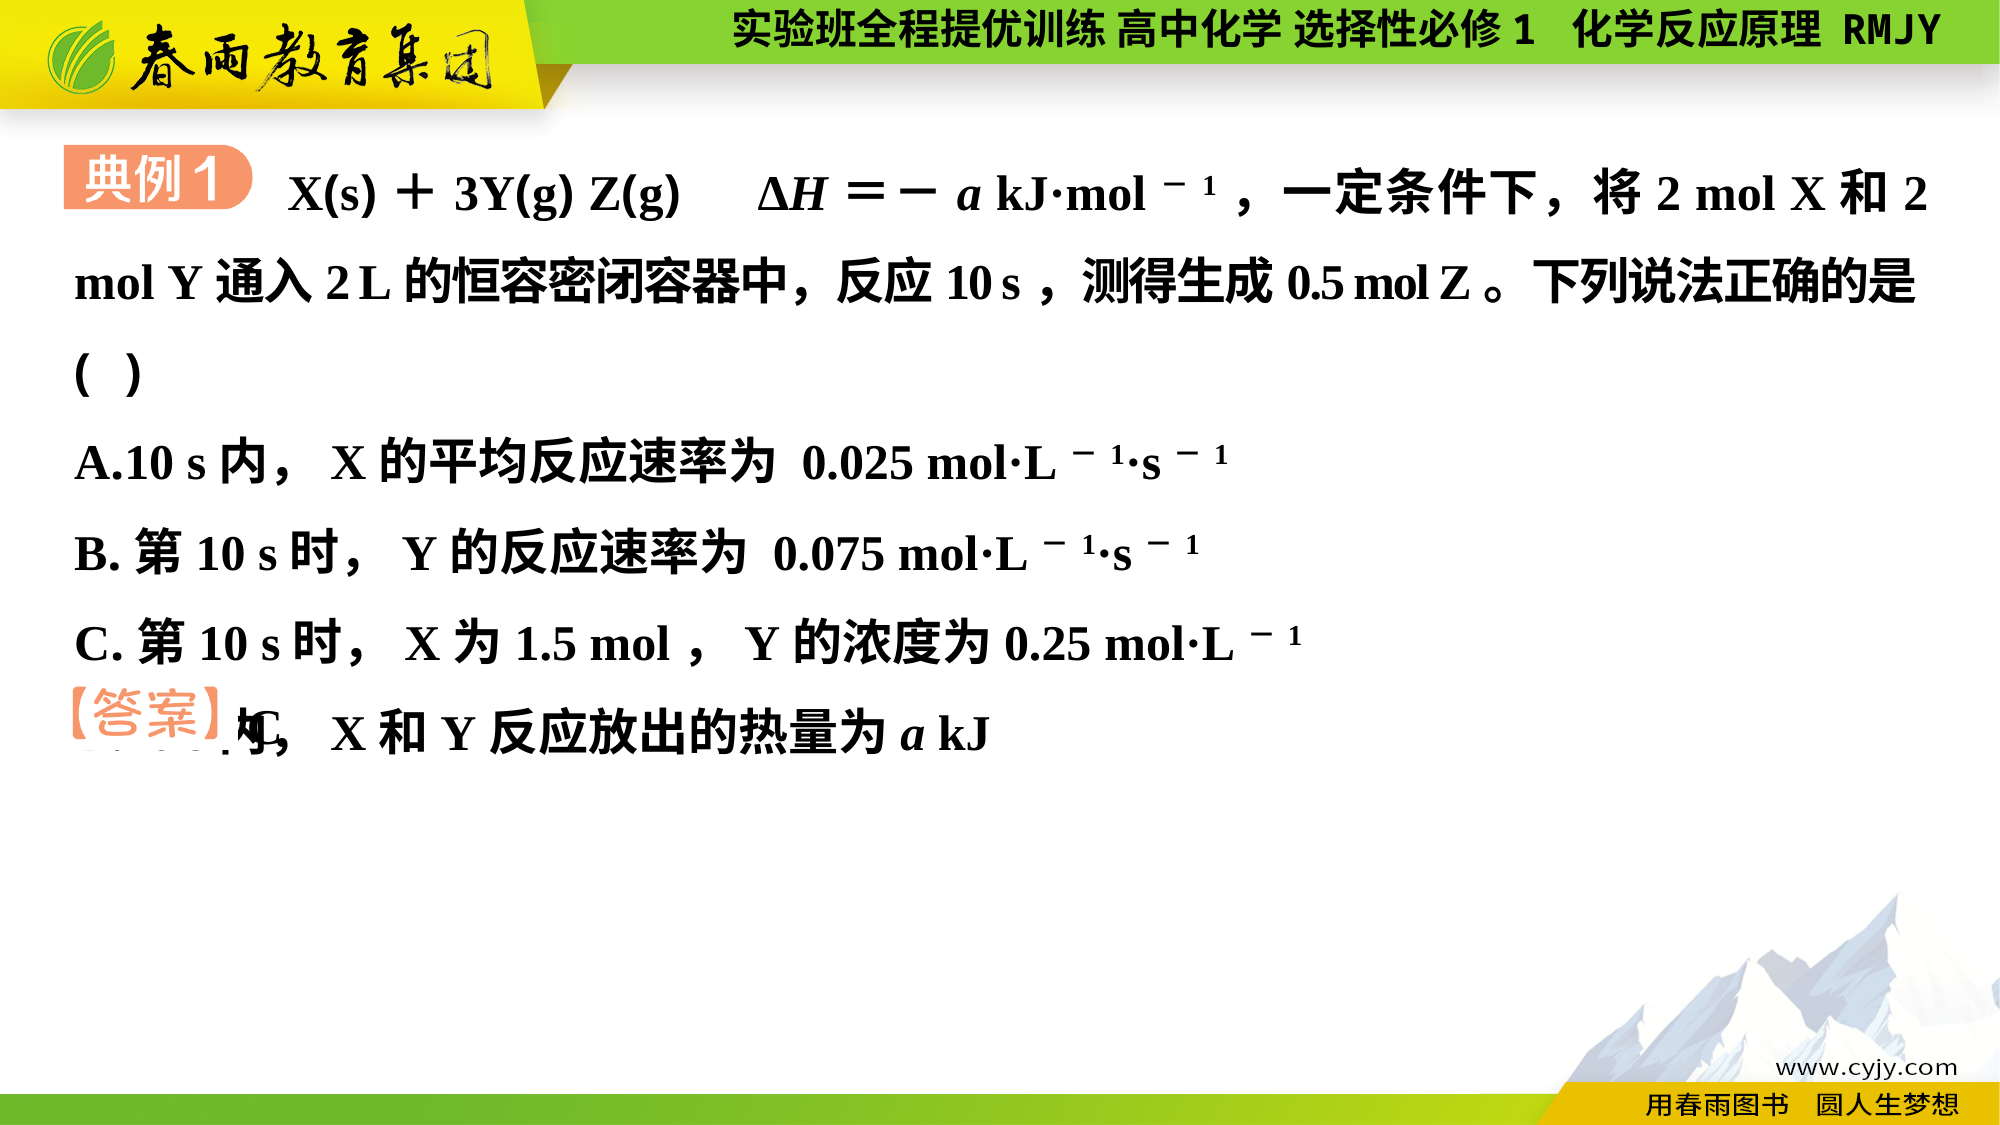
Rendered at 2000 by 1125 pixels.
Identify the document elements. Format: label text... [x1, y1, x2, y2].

text_box C [232, 656, 331, 762]
picture [0, 0, 2000, 1125]
